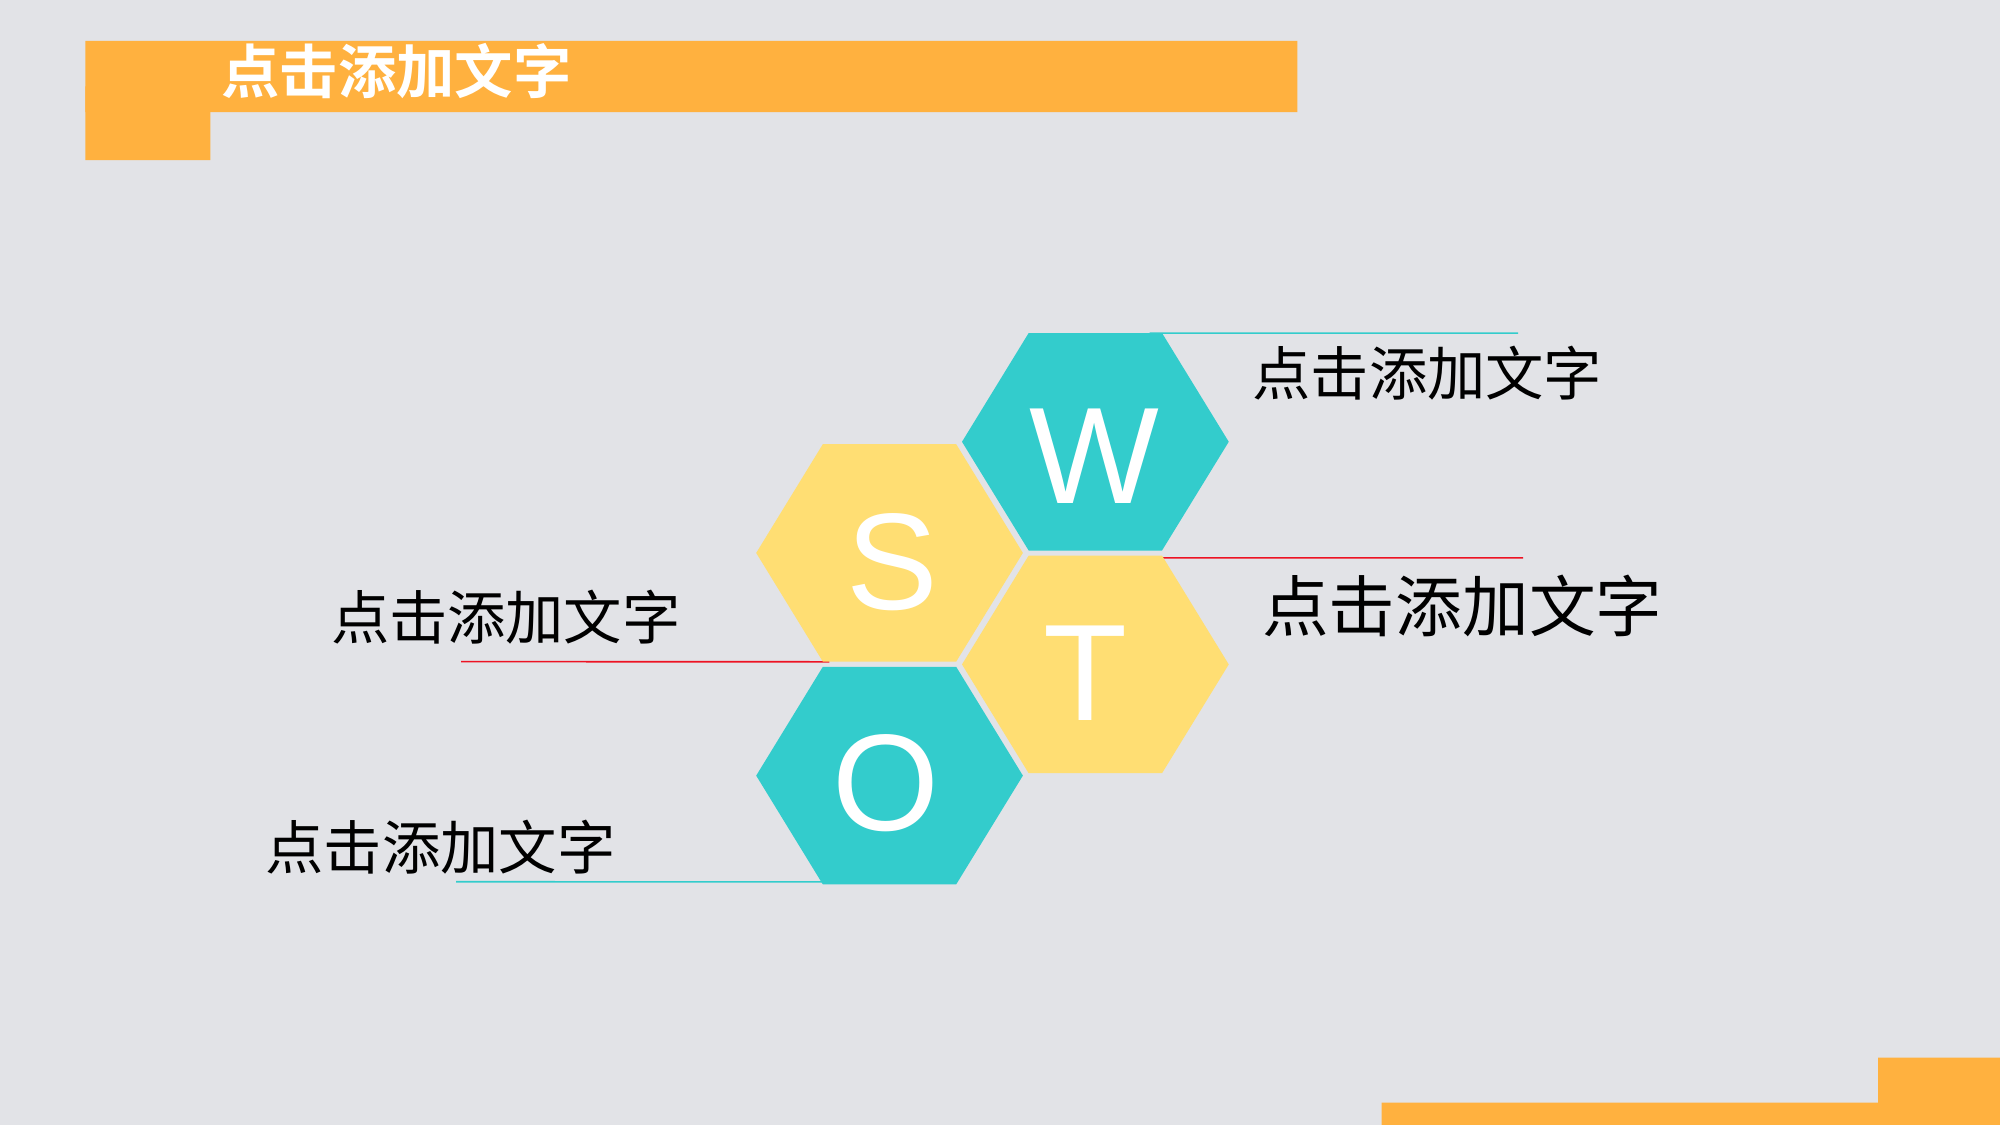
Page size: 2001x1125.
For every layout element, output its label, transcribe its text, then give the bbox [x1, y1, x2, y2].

text_box 点击添加文字 [316, 574, 696, 659]
text_box [1878, 1057, 2000, 1114]
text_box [961, 332, 1229, 551]
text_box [755, 666, 1024, 885]
text_box 点击添加文字 [1238, 329, 1618, 415]
text_box 点击添加文字 [207, 27, 587, 113]
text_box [755, 443, 957, 662]
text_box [961, 555, 1229, 774]
text_box [85, 40, 207, 86]
text_box [85, 86, 211, 161]
text_box 点击添加文字 [1247, 557, 1678, 653]
text_box [587, 40, 1298, 113]
text_box 点击添加文字 [251, 803, 631, 889]
text_box [1381, 1102, 2000, 1125]
